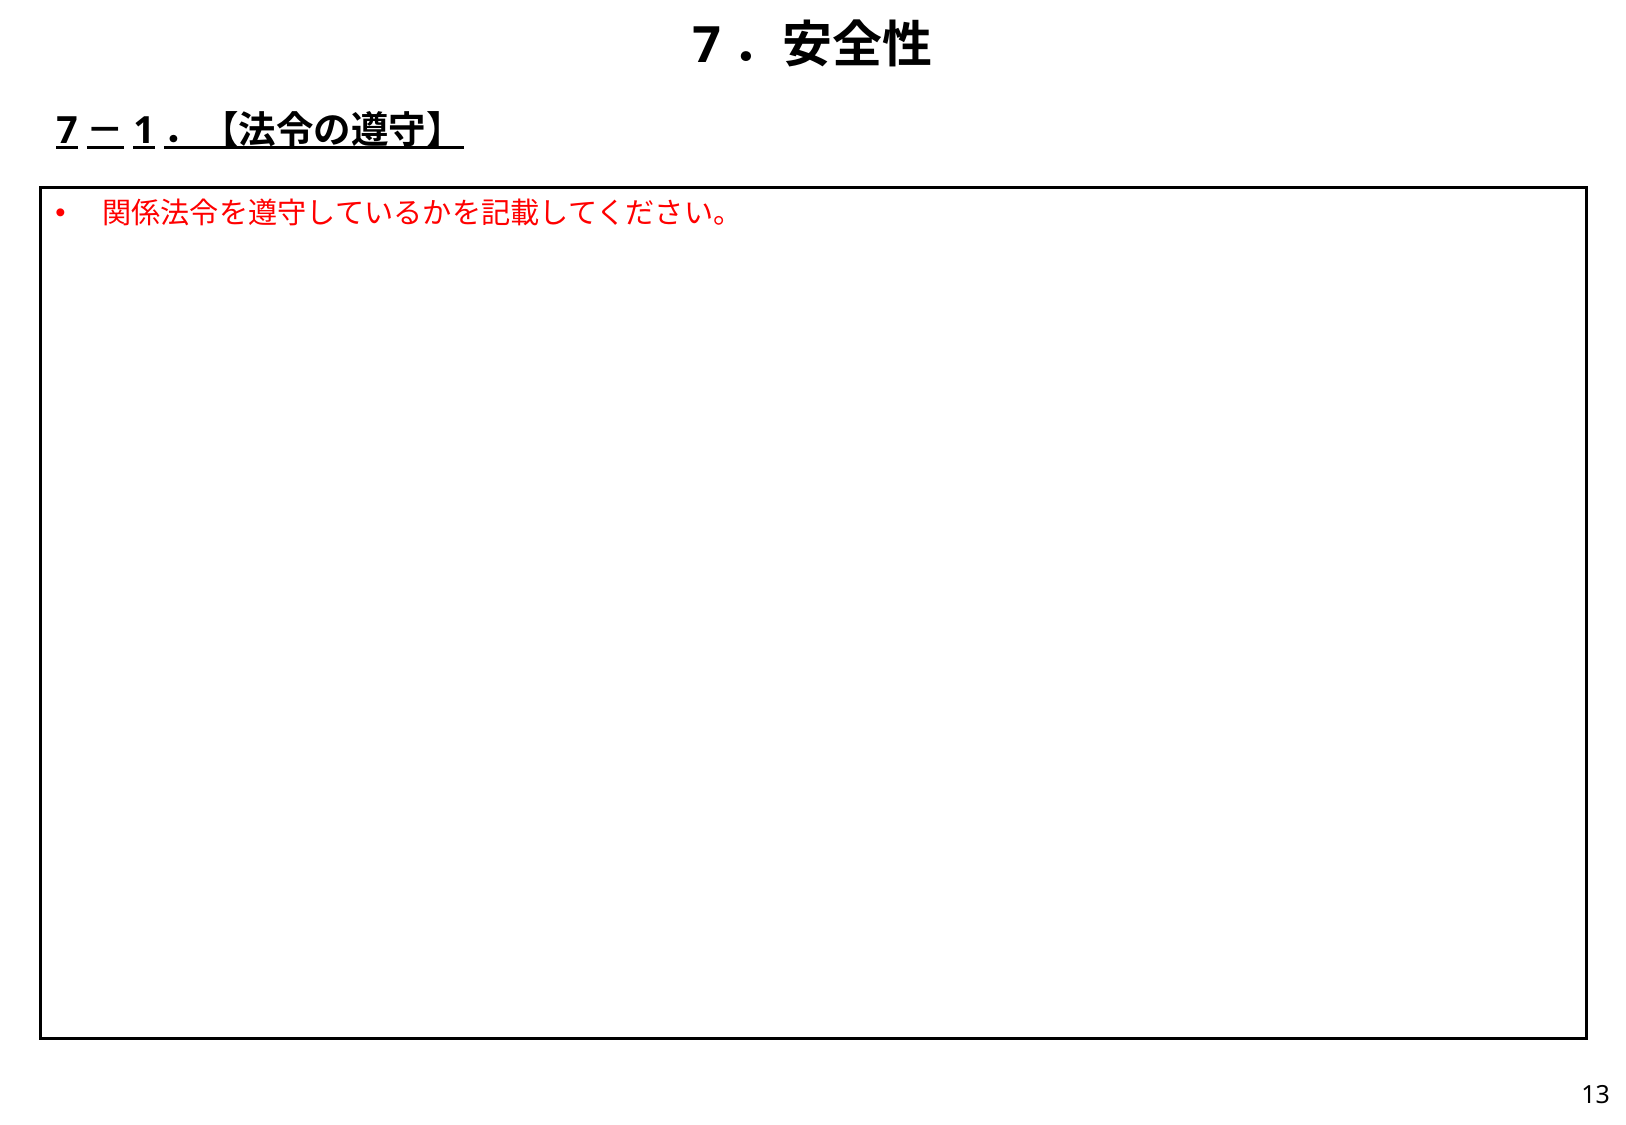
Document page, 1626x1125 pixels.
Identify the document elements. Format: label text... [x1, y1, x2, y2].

text_box 関係法令を遵守しているかを記載してください。 [40, 186, 1588, 1039]
slide_number 12 [1259, 1065, 1625, 1125]
list 7－1．【法令の遵守】 [41, 103, 1579, 757]
title 7．安全性 [0, 0, 1625, 93]
